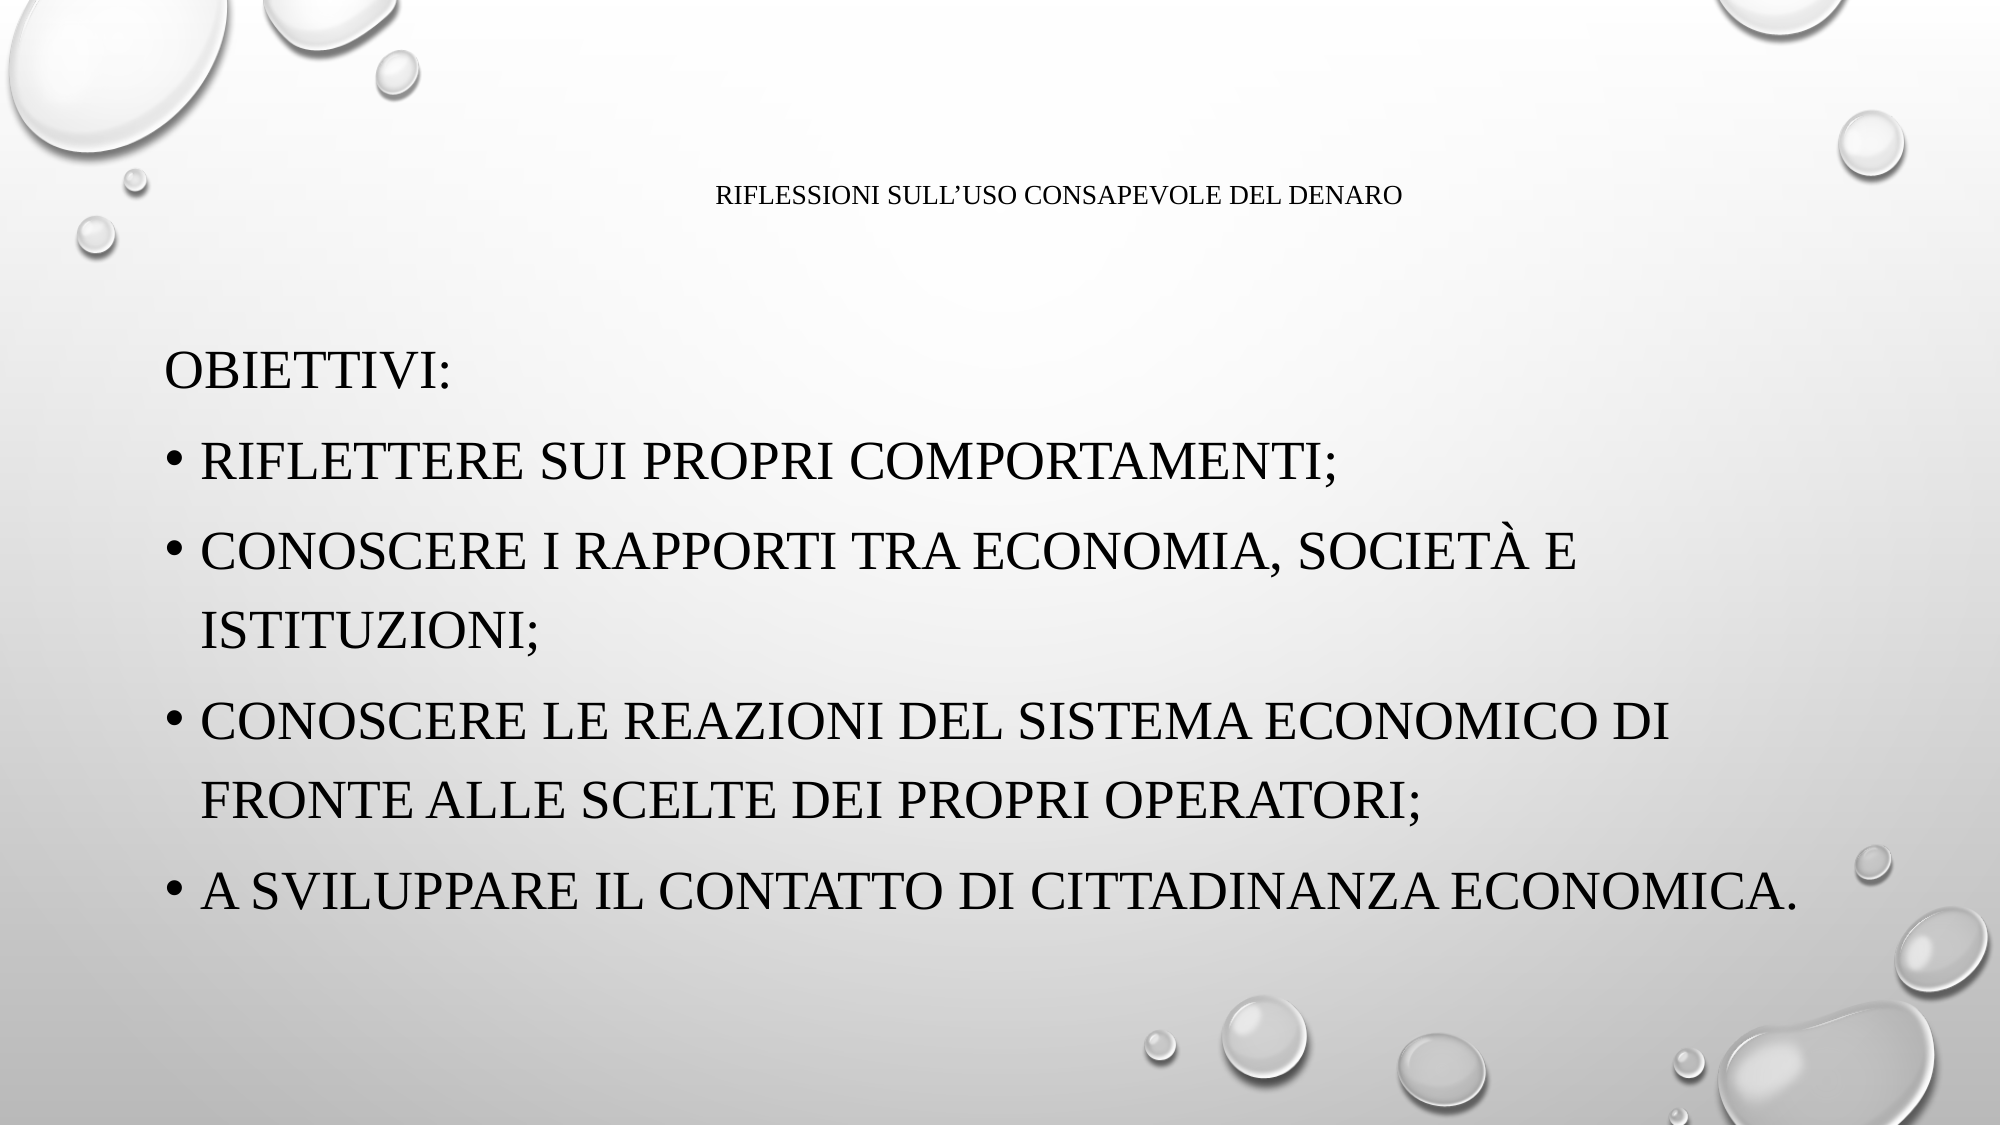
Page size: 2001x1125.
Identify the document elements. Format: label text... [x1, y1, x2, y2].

title RIFLESSIONI SULL’USO CONSAPEVOLE DEL DENARO [208, 91, 1909, 304]
picture [0, 0, 2000, 1125]
list OBIETTIVI: Riflettere sui propri comportamenti; Conoscere i rapporti tra Economia, Società e Istituzioni; Conoscere le reazioni del sistema economico di fronte alle scelte dei propri operatori; A sviluppare il contatto di cittadinanza economica. [149, 244, 1850, 992]
